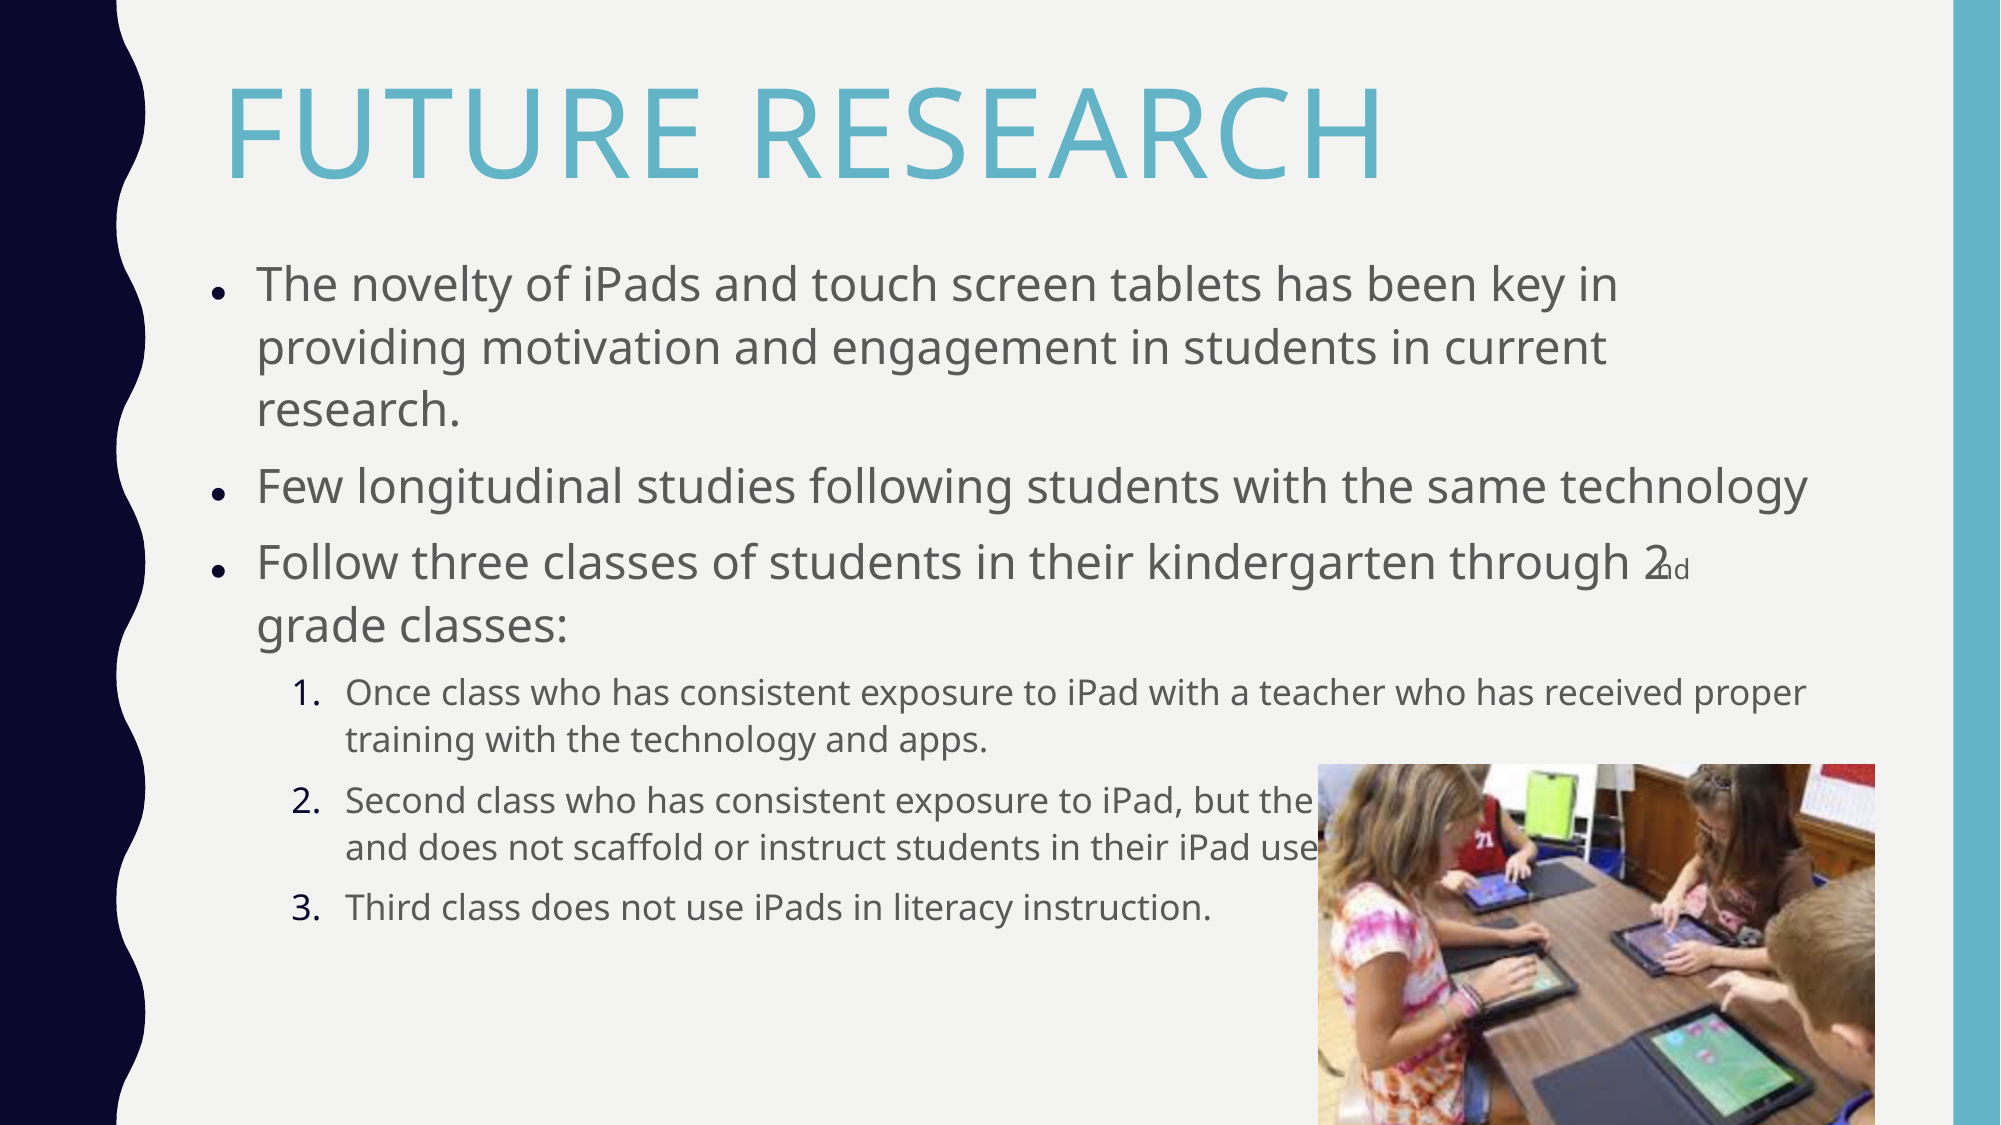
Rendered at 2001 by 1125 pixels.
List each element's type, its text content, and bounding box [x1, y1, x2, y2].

title Future Research [205, 62, 1875, 238]
picture [1318, 764, 1875, 1125]
list The novelty of iPads and touch screen tablets has been key in providing motivation and engagement in students in current research. Few longitudinal studies following students with the same technology Follow three classes of students in their kindergarten through 2nd grade classes: Once class who has consistent exposure to iPad with a teacher who has received proper training with the technology and apps. Second class who has consistent exposure to iPad, but the teacher has not been trained and does not scaffold or instruct students in their iPad use. Third class does not use iPads in literacy instruction. [205, 204, 1840, 936]
